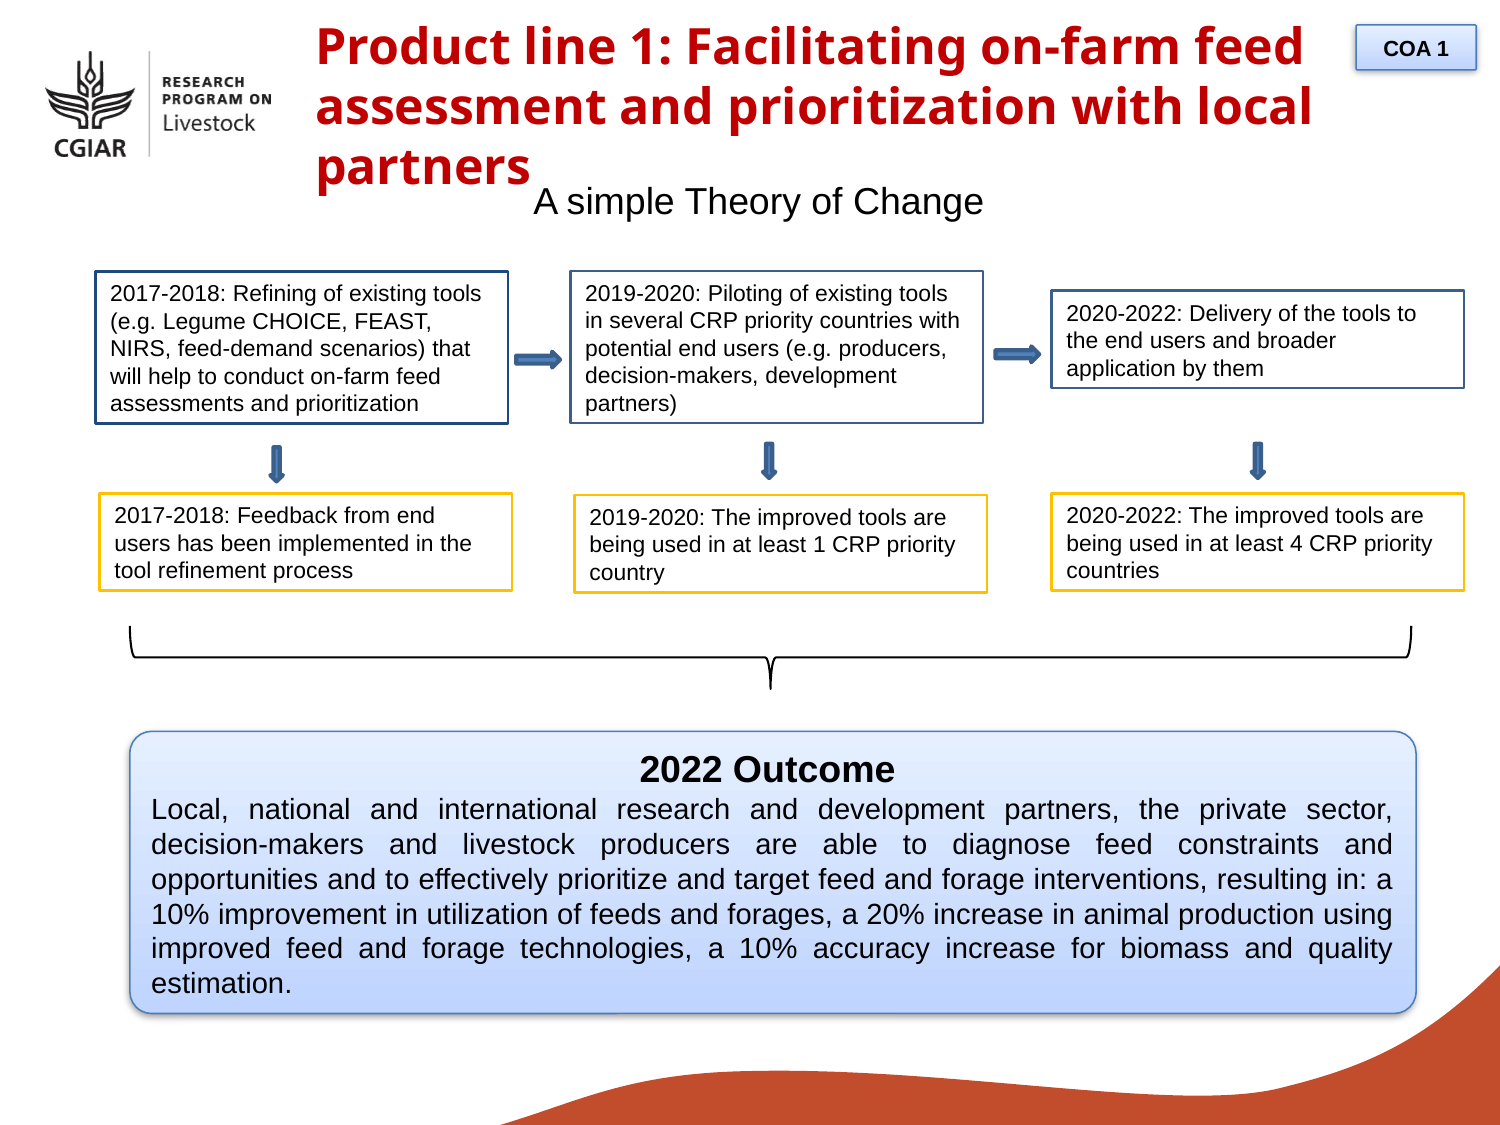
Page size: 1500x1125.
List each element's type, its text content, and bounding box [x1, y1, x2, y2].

text_box 2020-2022: Delivery of the tools to the end users and broader application by them [1051, 290, 1465, 388]
text_box [760, 441, 778, 481]
list Product line 1: Facilitating on-farm feed assessment and prioritization with local partners [300, 33, 1463, 175]
text_box 2020-2022: The improved tools are being used in at least 4 CRP priority countries [1051, 493, 1465, 591]
text_box [268, 445, 285, 484]
text_box 2019-2020: Piloting of existing tools in several CRP priority countries with potential end users (e.g. producers, decision-makers, development partners) [570, 270, 983, 423]
text_box 2019-2020: The improved tools are being used in at least 1 CRP priority country [574, 495, 988, 593]
text_box 2017-2018: Feedback from end users has been implemented in the tool refinement process [99, 493, 513, 591]
text_box A simple Theory of Change [412, 175, 1105, 247]
text_box COA 1 [1355, 24, 1478, 71]
text_box 2022 Outcome Local, national and international research and development partners, the private sector, decision-makers and livestock producers are able to diagnose feed constraints and opportunities and to effectively prioritize and target feed and forage interventions, resulting in: a 10% improvement in utilization of feeds and forages, a 20% increase in animal production using improved feed and forage technologies, a 10% accuracy increase for biomass and quality estimation. [129, 730, 1417, 1015]
text_box [993, 344, 1042, 365]
text_box 2017-2018: Refining of existing tools (e.g. Legume CHOICE, FEAST, NIRS, feed-demand scenarios) that will help to conduct on-farm feed assessments and prioritization [95, 271, 508, 424]
text_box [129, 625, 1413, 690]
text_box [1249, 441, 1267, 481]
picture [45, 51, 271, 157]
text_box [514, 349, 563, 370]
